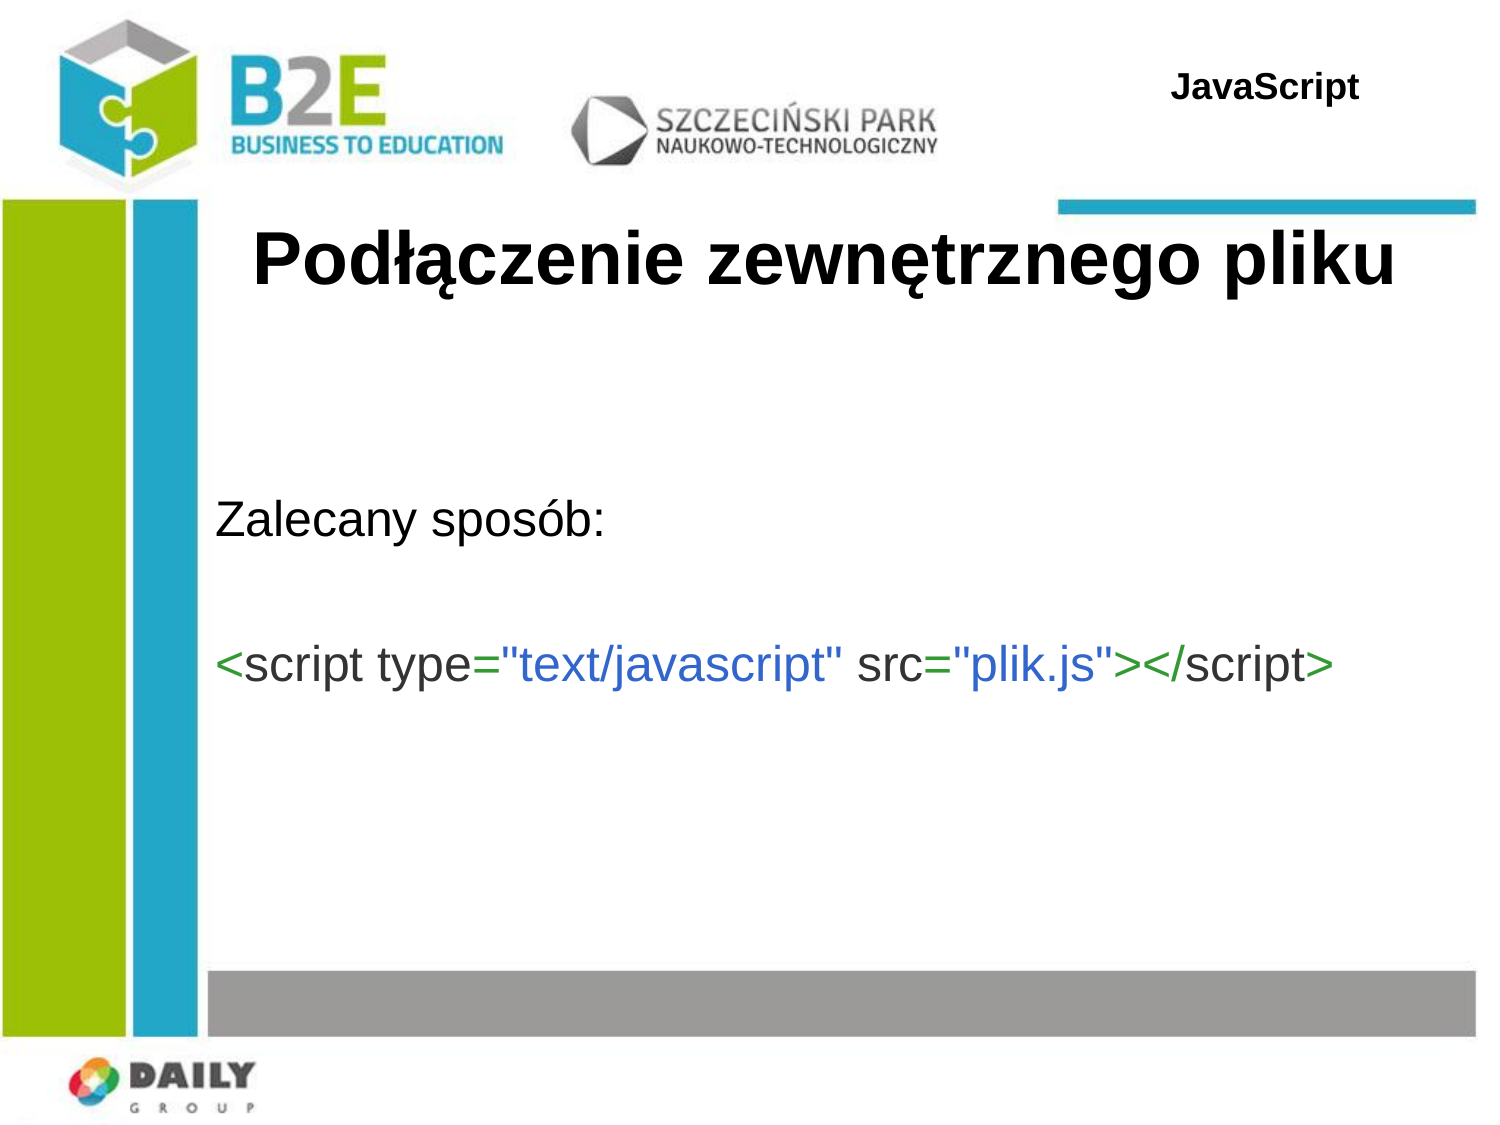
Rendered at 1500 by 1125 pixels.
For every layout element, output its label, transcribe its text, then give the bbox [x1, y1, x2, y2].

list Zalecany sposób: <script type="text/javascript" src="plik.js"></script> [200, 326, 1473, 966]
picture [0, 0, 1500, 1125]
text_box JavaScript [1155, 54, 1375, 115]
title Podłączenie zewnętrznego pliku [200, 218, 1473, 315]
